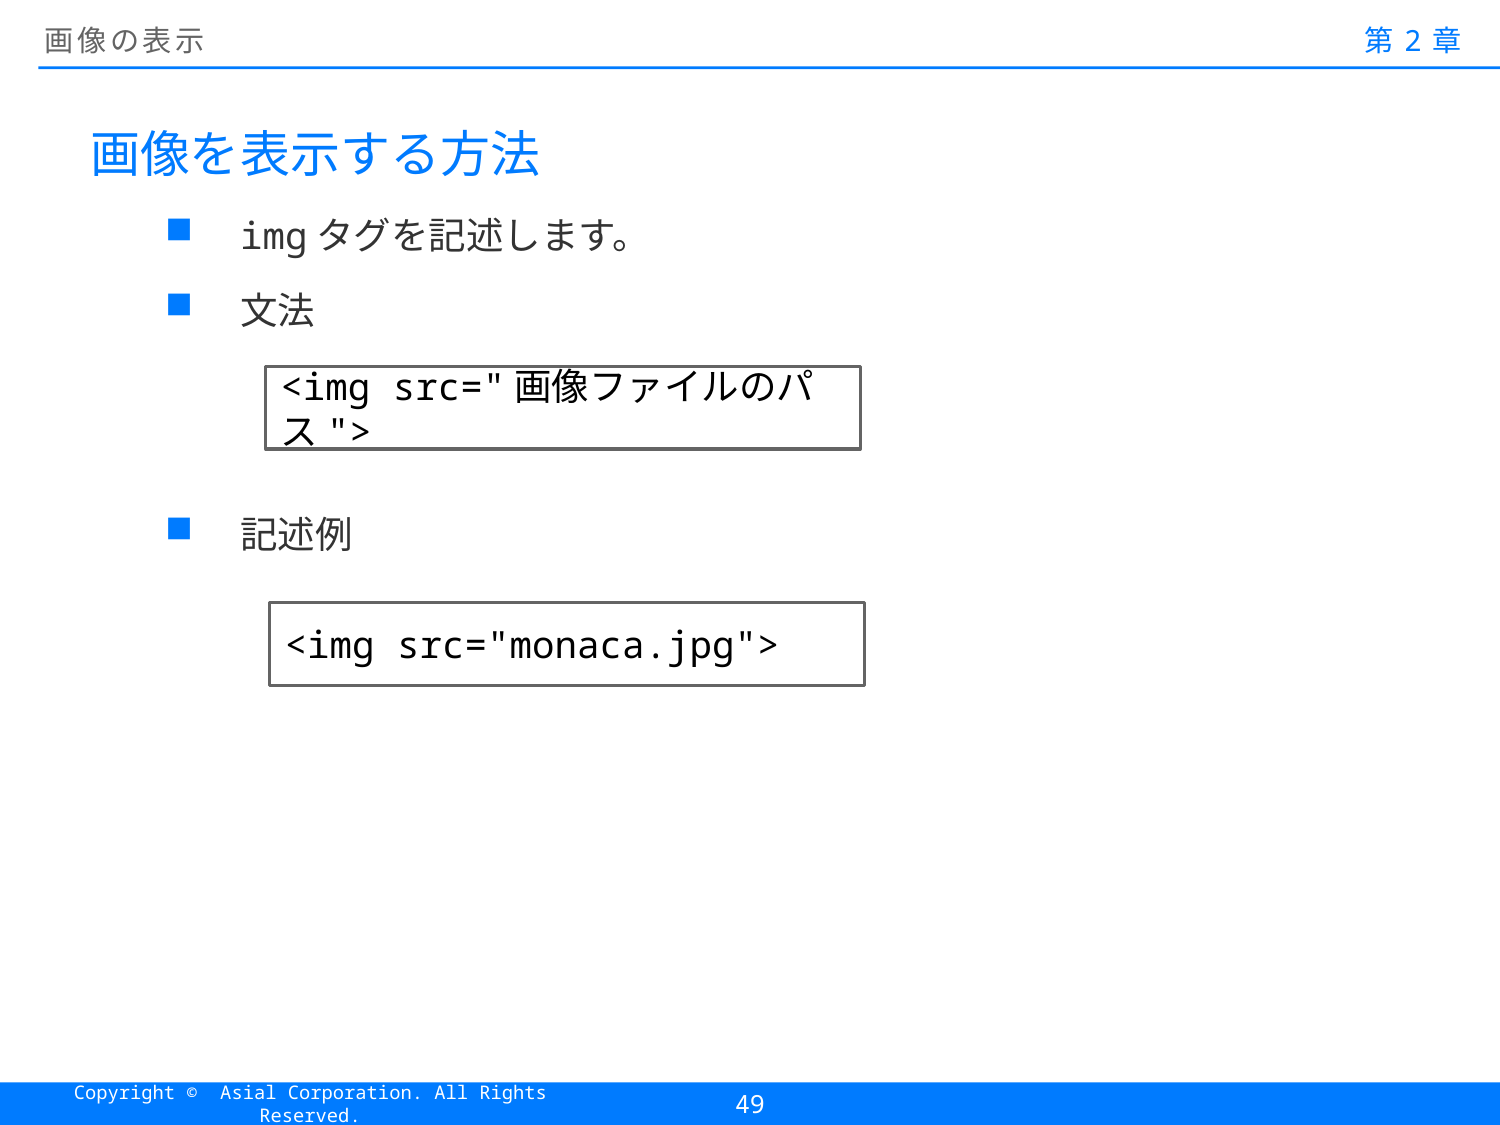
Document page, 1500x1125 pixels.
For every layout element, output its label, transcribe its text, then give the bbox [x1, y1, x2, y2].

list 画像を表示する方法 imgタグを記述します。 文法 記述例 [75, 84, 1425, 380]
text_box <img src="monaca.jpg"> [268, 601, 866, 687]
title 画像の表示 [29, 7, 702, 72]
text_box <img src="画像ファイルのパス"> [264, 364, 862, 451]
slide_number 49 [581, 1075, 919, 1125]
list 第2章 [702, 7, 1477, 72]
